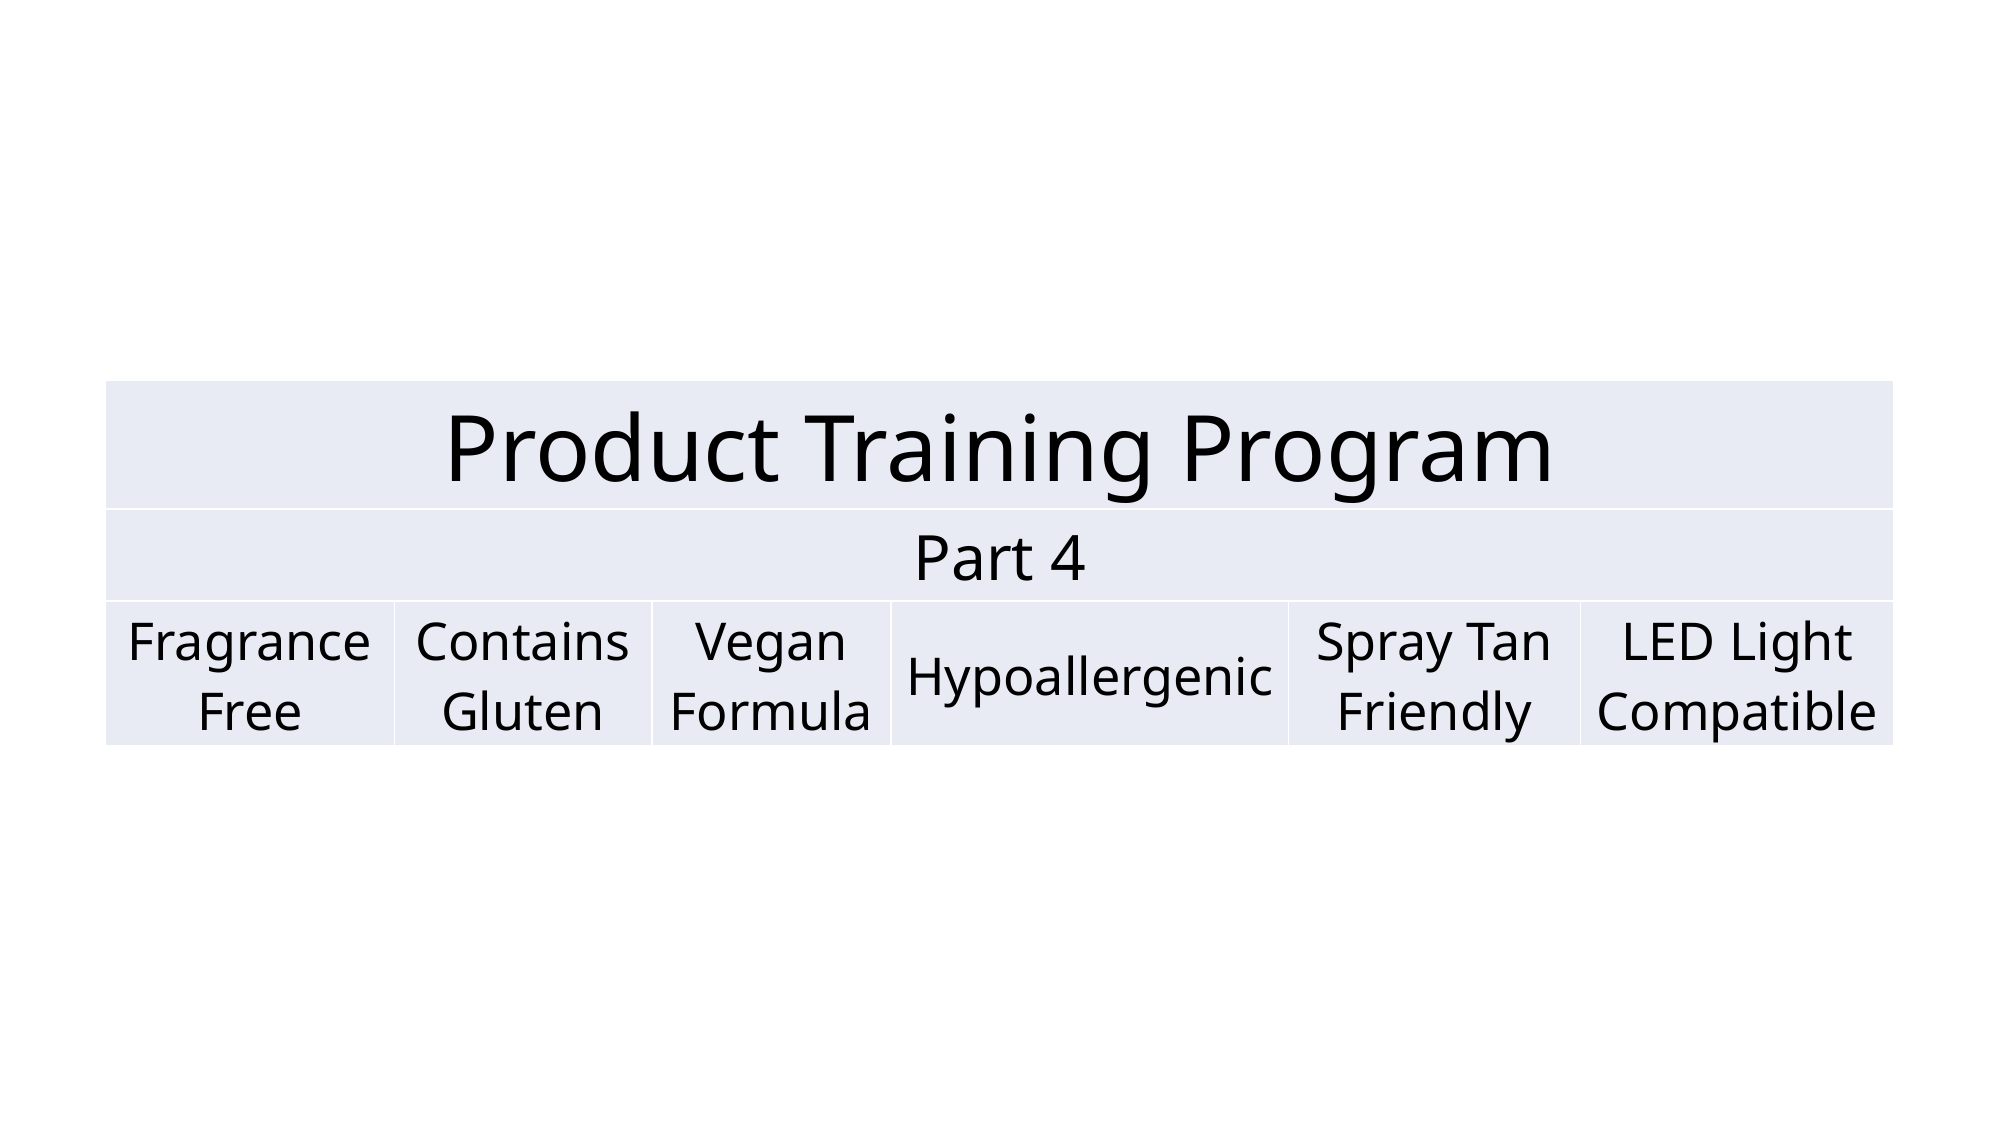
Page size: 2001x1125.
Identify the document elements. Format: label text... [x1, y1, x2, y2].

table_cell Hypoallergenic [892, 602, 1288, 745]
table_cell Part 4 [106, 510, 1893, 600]
table_cell Vegan Formula [653, 602, 890, 745]
table_cell LED Light Compatible [1581, 602, 1893, 745]
table_header Product Training Program [106, 381, 1893, 508]
table_cell Contains Gluten [395, 602, 651, 745]
table_cell Spray Tan Friendly [1289, 602, 1580, 745]
table_cell Fragrance Free [106, 602, 394, 745]
